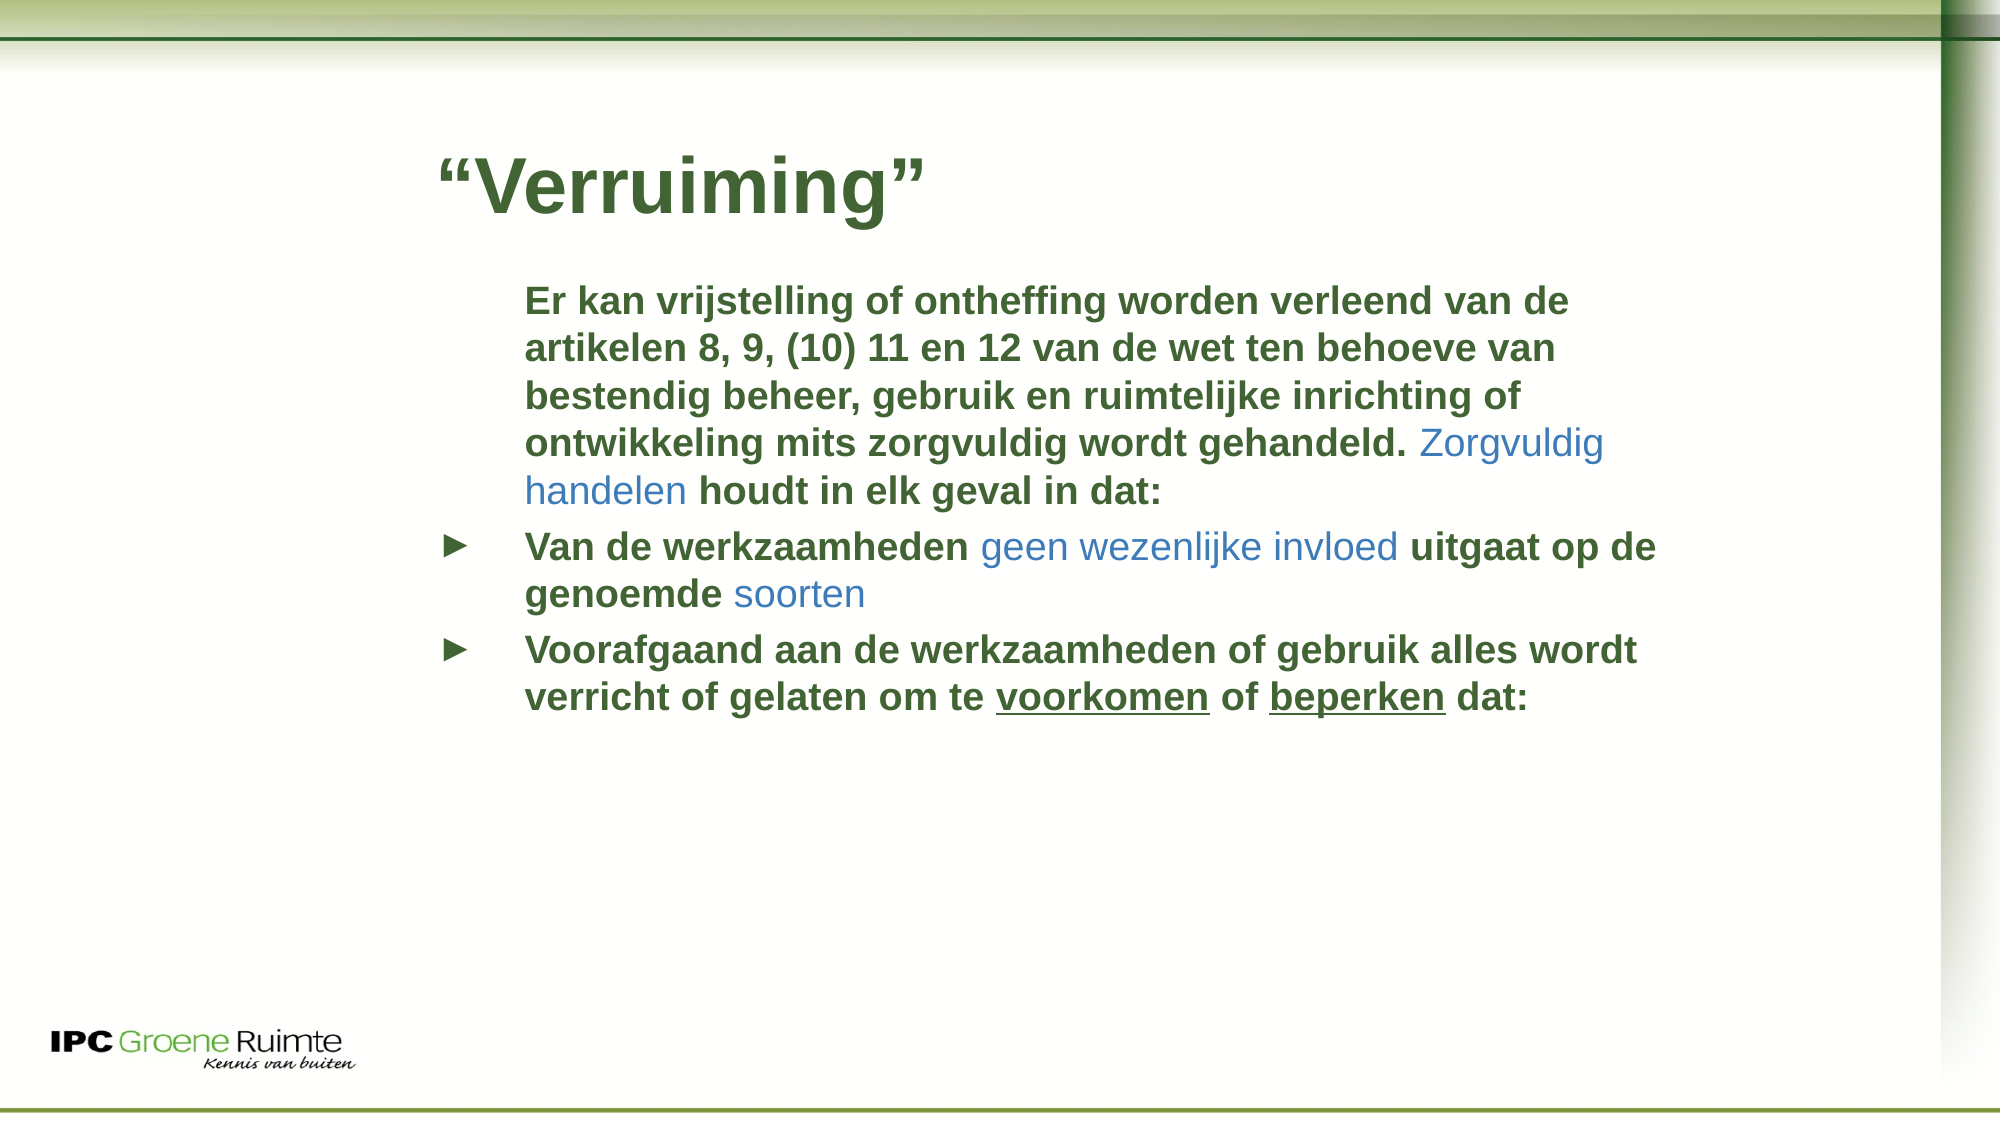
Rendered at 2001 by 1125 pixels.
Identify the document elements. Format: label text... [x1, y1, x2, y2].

picture [0, 0, 2000, 1125]
text_box Er kan vrijstelling of ontheffing worden verleend van de artikelen 8, 9, (10) 11 en 12 van de wet ten behoeve van bestendig beheer, gebruik en ruimtelijke inrichting of ontwikkeling mits zorgvuldig wordt gehandeld. Zorgvuldig handelen houdt in elk geval in dat: Van de werkzaamheden geen wezenlijke invloed uitgaat op de genoemde soorten Voorafgaand aan de werkzaamheden of gebruik alles wordt verricht of gelaten om te voorkomen of beperken dat: De dieren worden gedood, verwond, gevangen, bemachtigd of met oog daarop worden opgespoord Nesten, holen of andere voortplantings- of vaste rust- of verblijfplaatsen van dieren worden beschadigd, vernield, uitgehaald, weggenomen of verstoord Eieren van de genoemde soorten worden beschadigd of vernield [421, 266, 1712, 980]
title “Verruiming” [421, 125, 1597, 239]
